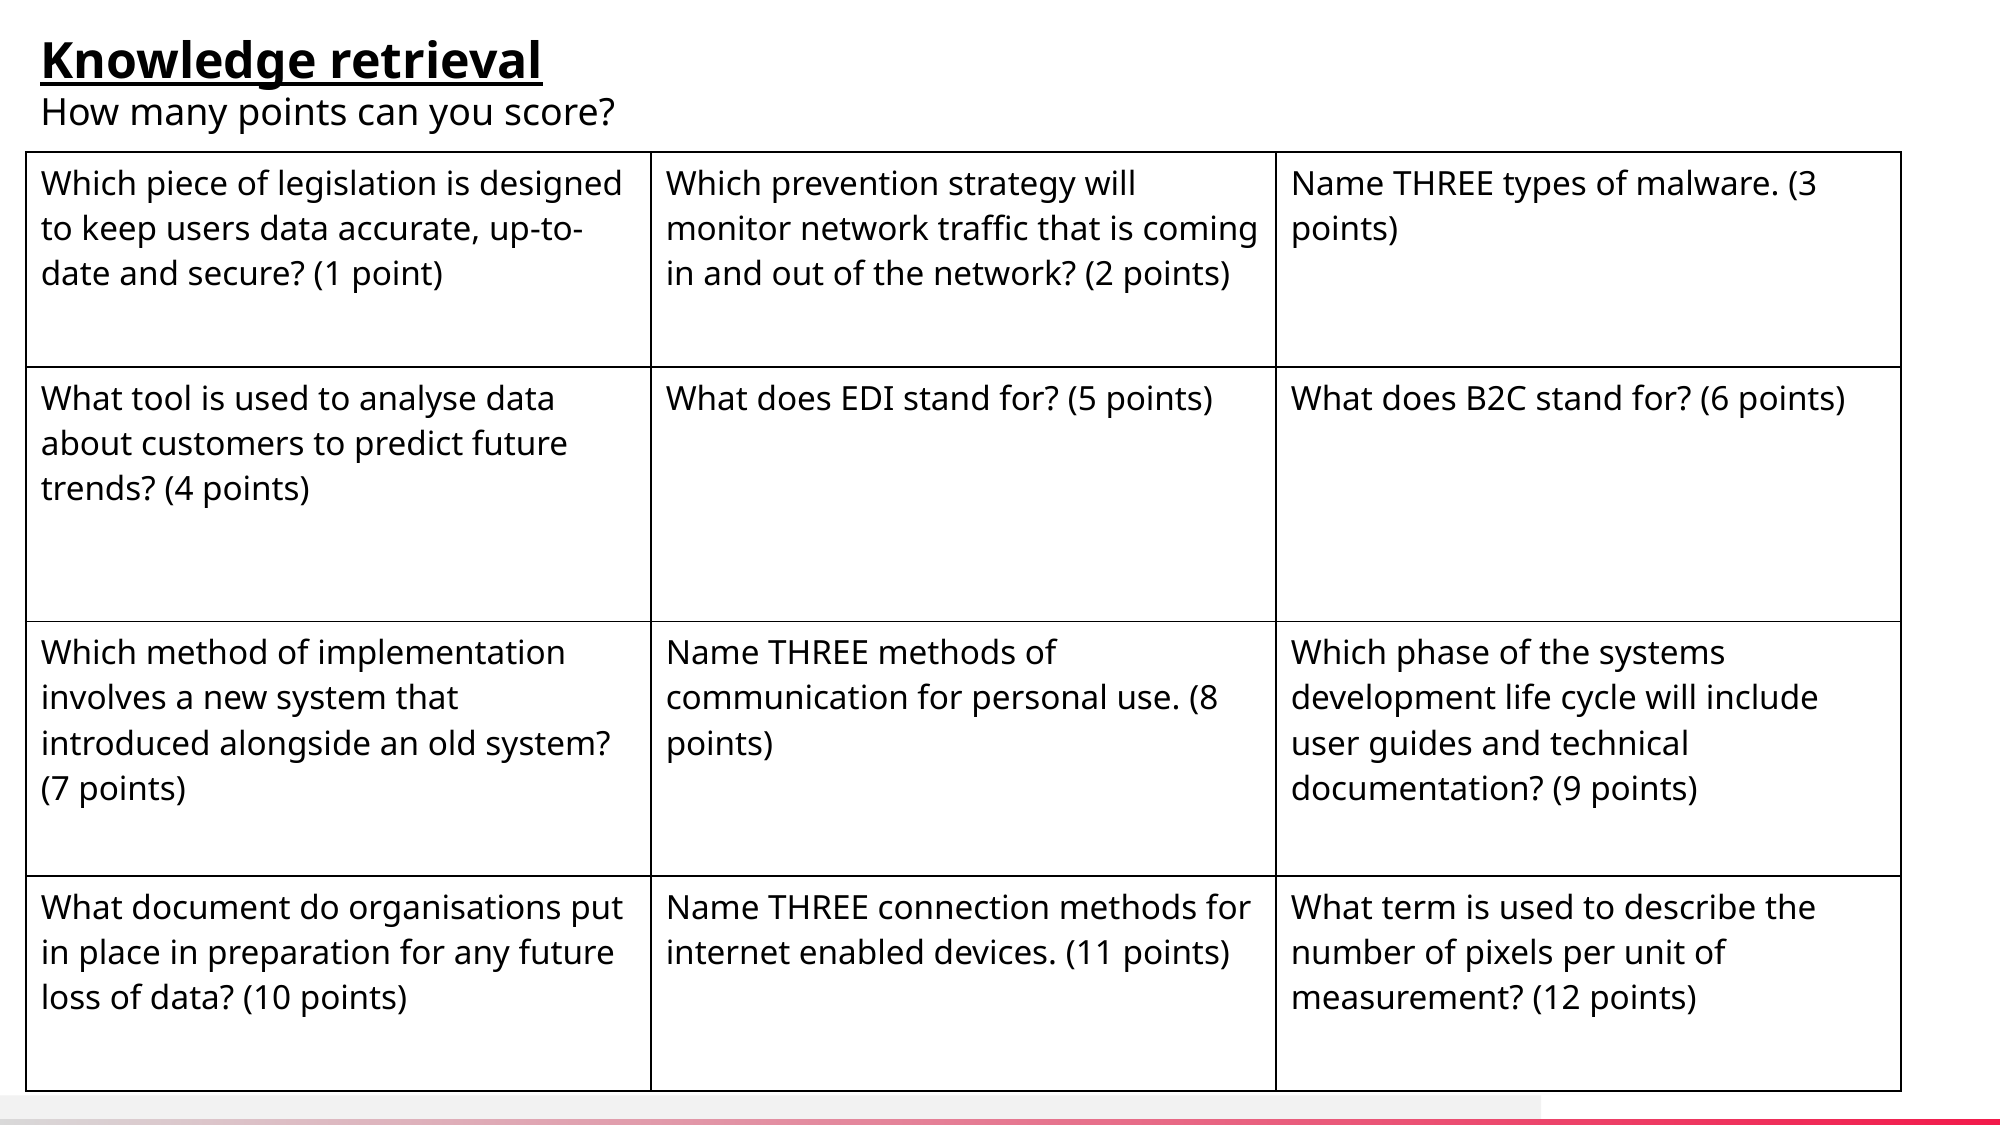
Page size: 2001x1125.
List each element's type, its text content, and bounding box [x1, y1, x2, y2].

table_cell What tool is used to analyse data about customers to predict future trends? (4 points) [27, 368, 650, 621]
table_cell What document do organisations put in place in preparation for any future loss of data? (10 points) [27, 877, 650, 1090]
table_header Name THREE types of malware. (3 points) [1277, 153, 1900, 366]
table_cell Name THREE methods of communication for personal use. (8 points) [652, 622, 1275, 875]
table_cell What term is used to describe the number of pixels per unit of measurement? (12 points) [1277, 877, 1900, 1090]
table_header Which prevention strategy will monitor network traffic that is coming in and out of the network? (2 points) [652, 153, 1275, 366]
table_cell Which method of implementation involves a new system that introduced alongside an old system? (7 points) [27, 622, 650, 875]
table_cell What does EDI stand for? (5 points) [652, 368, 1275, 621]
table_cell Which phase of the systems development life cycle will include user guides and technical documentation? (9 points) [1277, 622, 1900, 875]
table_cell What does B2C stand for? (6 points) [1277, 368, 1900, 621]
text_box Knowledge retrieval How many points can you score? [25, 21, 1095, 141]
table_header Which piece of legislation is designed to keep users data accurate, up-to-date and secure? (1 point) [27, 153, 650, 366]
table_cell Name THREE connection methods for internet enabled devices. (11 points) [652, 877, 1275, 1090]
